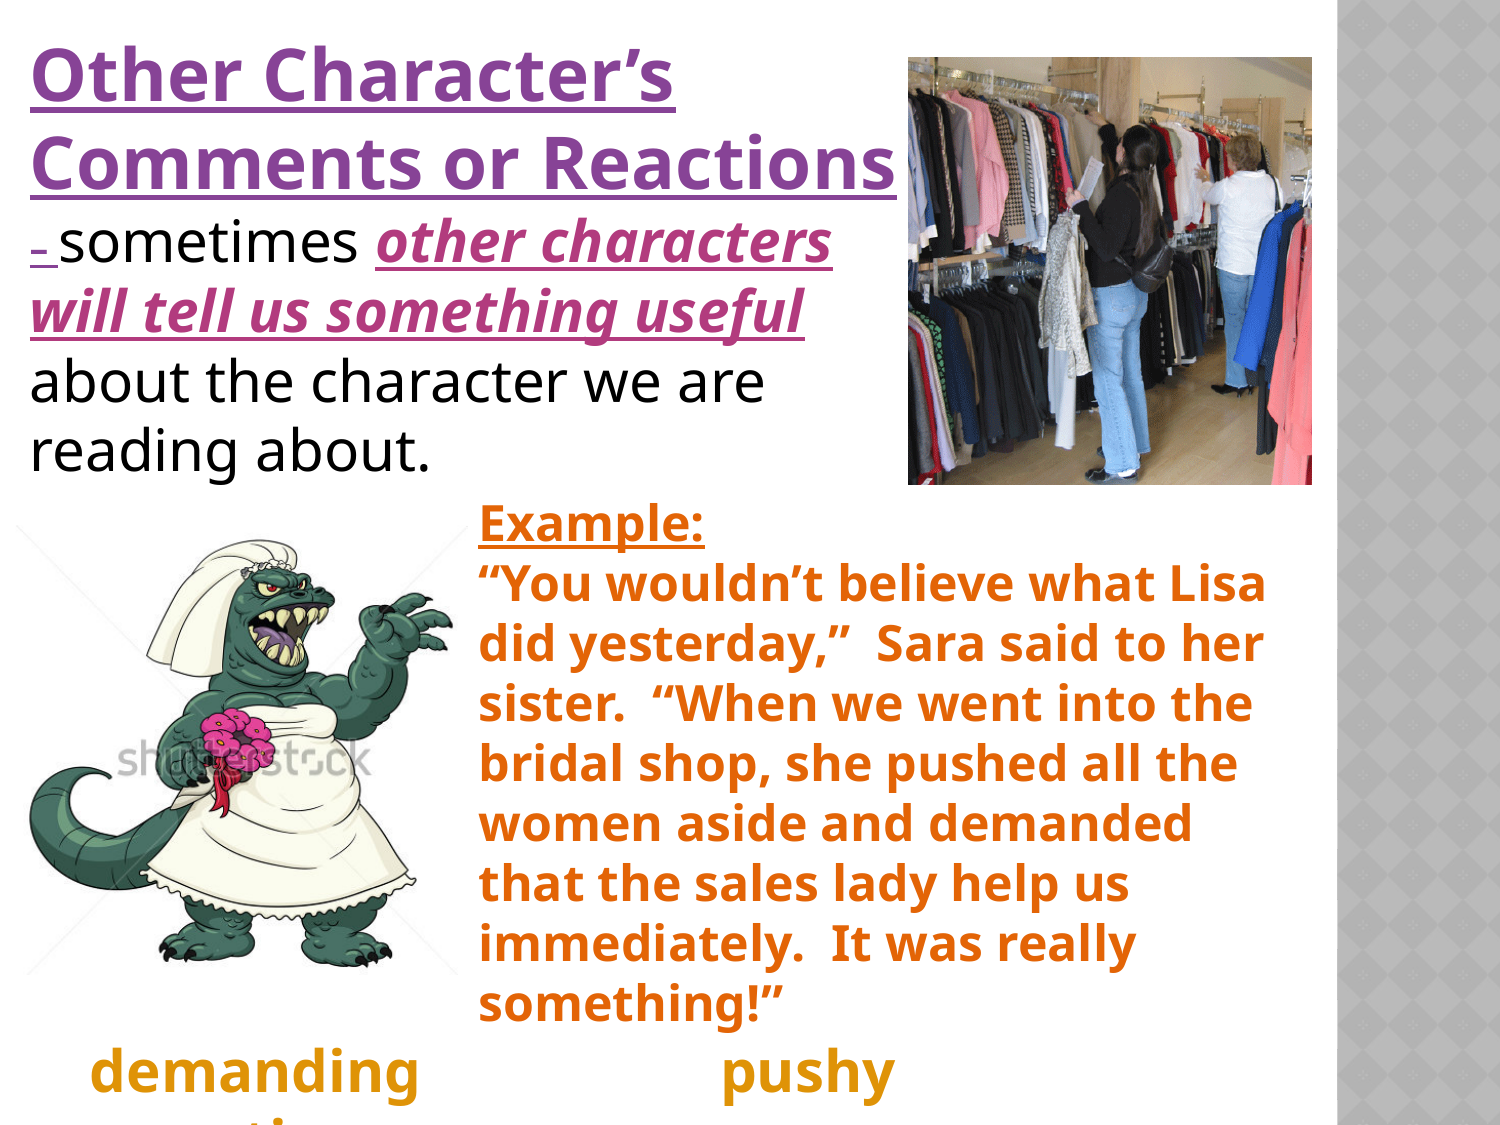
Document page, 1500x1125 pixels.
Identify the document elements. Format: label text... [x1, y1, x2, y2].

picture [907, 56, 1312, 485]
text_box Other Character’s Comments or Reactions – sometimes other characters will tell us something useful about the character we are reading about. [14, 21, 913, 491]
text_box demanding pushy assertive [75, 1026, 1250, 1125]
picture [15, 524, 469, 976]
text_box Example: “You wouldn’t believe what Lisa did yesterday,” Sara said to her sister. “When we went into the bridal shop, she pushed all the women aside and demanded that the sales lady help us immediately. It was really something!” [463, 484, 1328, 1040]
